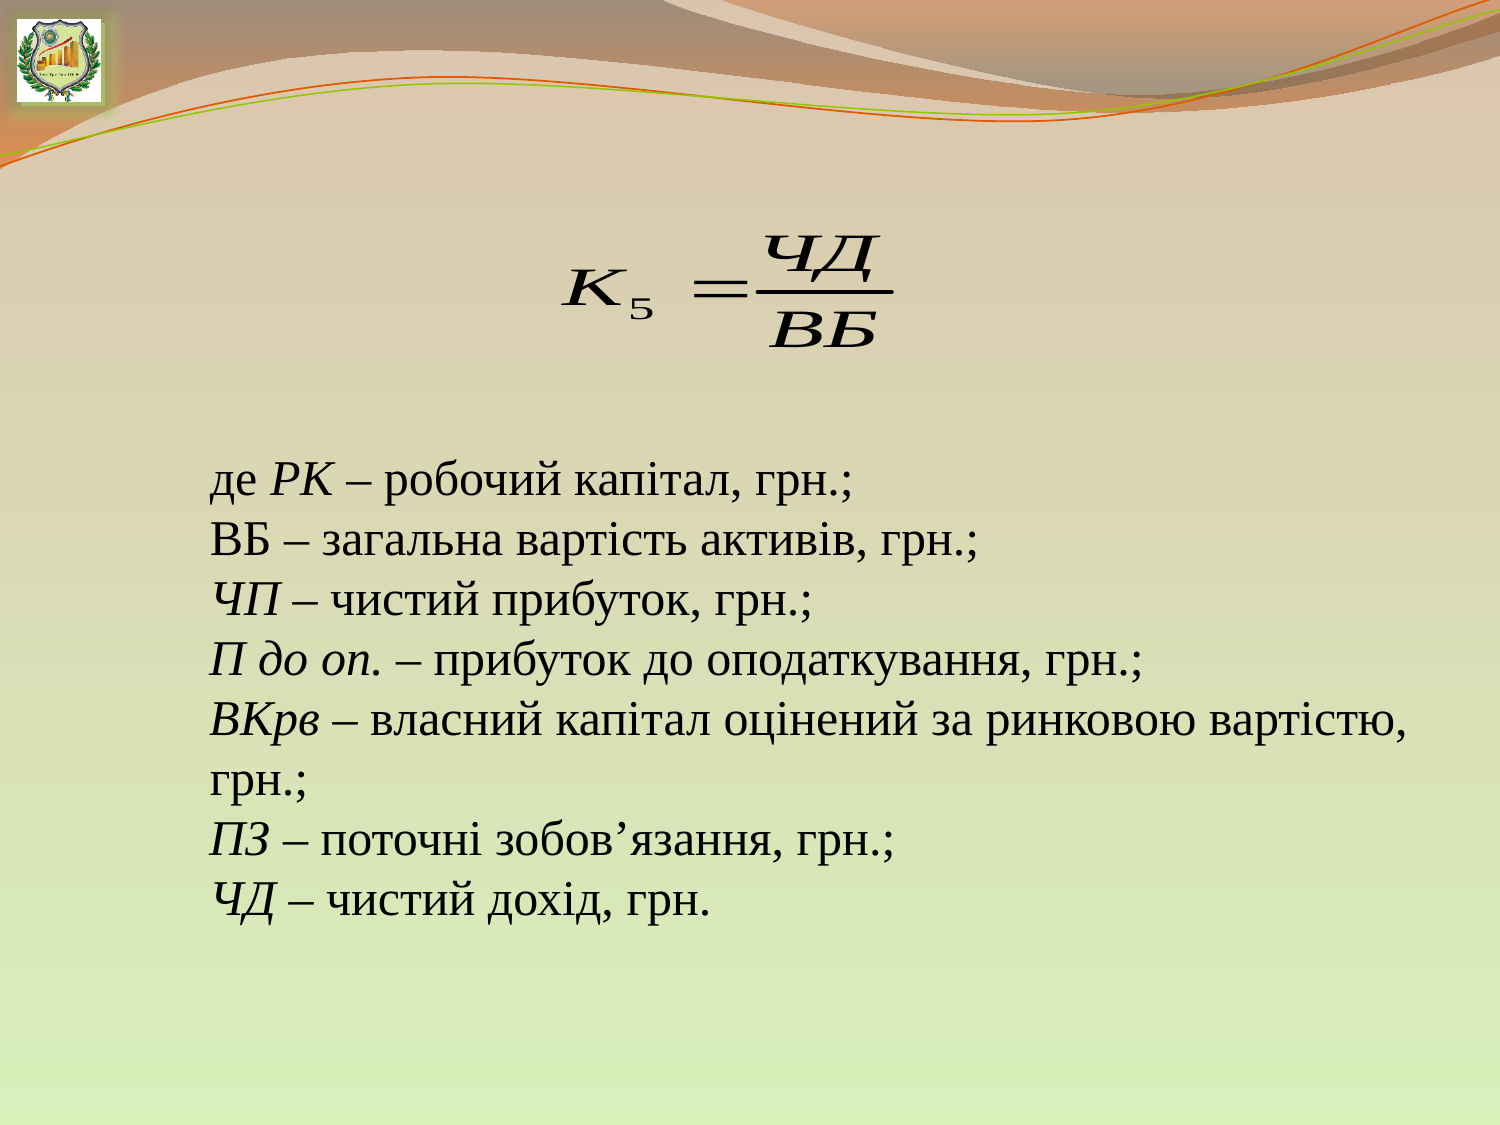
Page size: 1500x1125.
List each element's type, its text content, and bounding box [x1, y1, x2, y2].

text_box де РК – робочий капітал, грн.; ВБ – загальна вартість активів, грн.; ЧП – чистий прибуток, грн.; П до оп. – прибуток до оподаткування, грн.; ВКрв – власний капітал оцінений за ринковою вартістю, грн.; ПЗ – поточні зобов’язання, грн.; ЧД – чистий дохід, грн. [194, 437, 1424, 933]
picture [17, 18, 101, 102]
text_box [545, 219, 913, 360]
